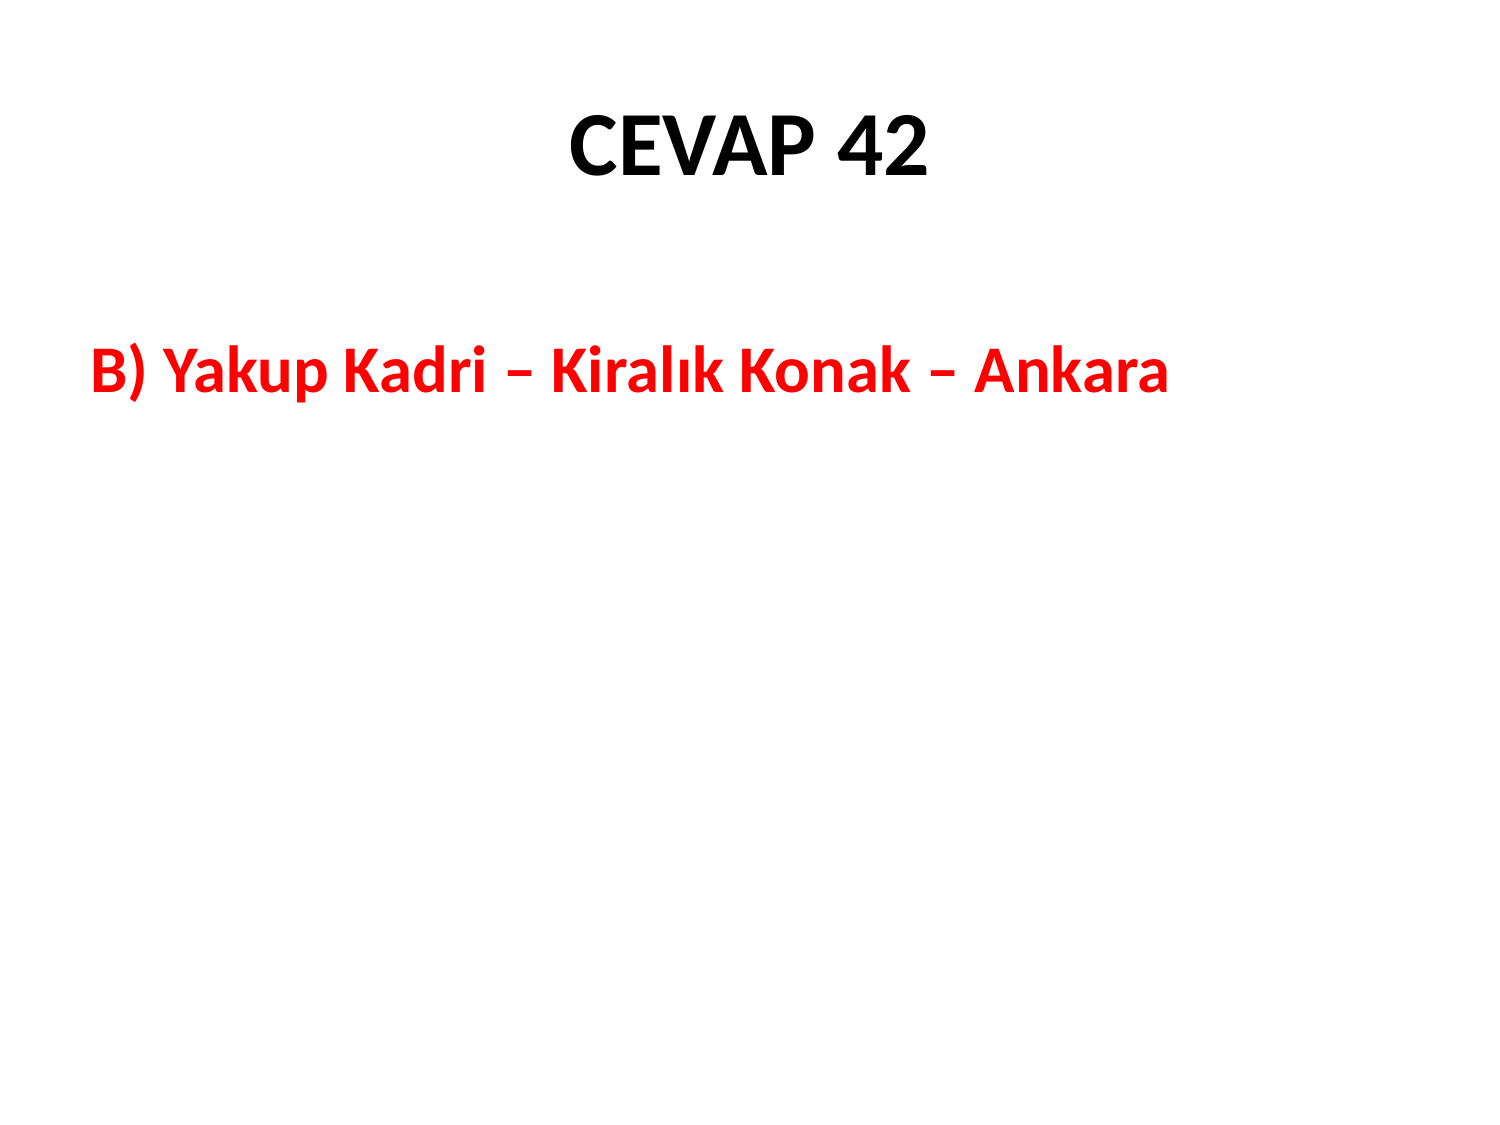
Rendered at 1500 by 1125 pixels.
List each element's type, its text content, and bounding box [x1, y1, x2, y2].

title CEVAP 42 [75, 45, 1425, 233]
list B) Yakup Kadri – Kiralık Konak – Ankara [75, 262, 1425, 1005]
